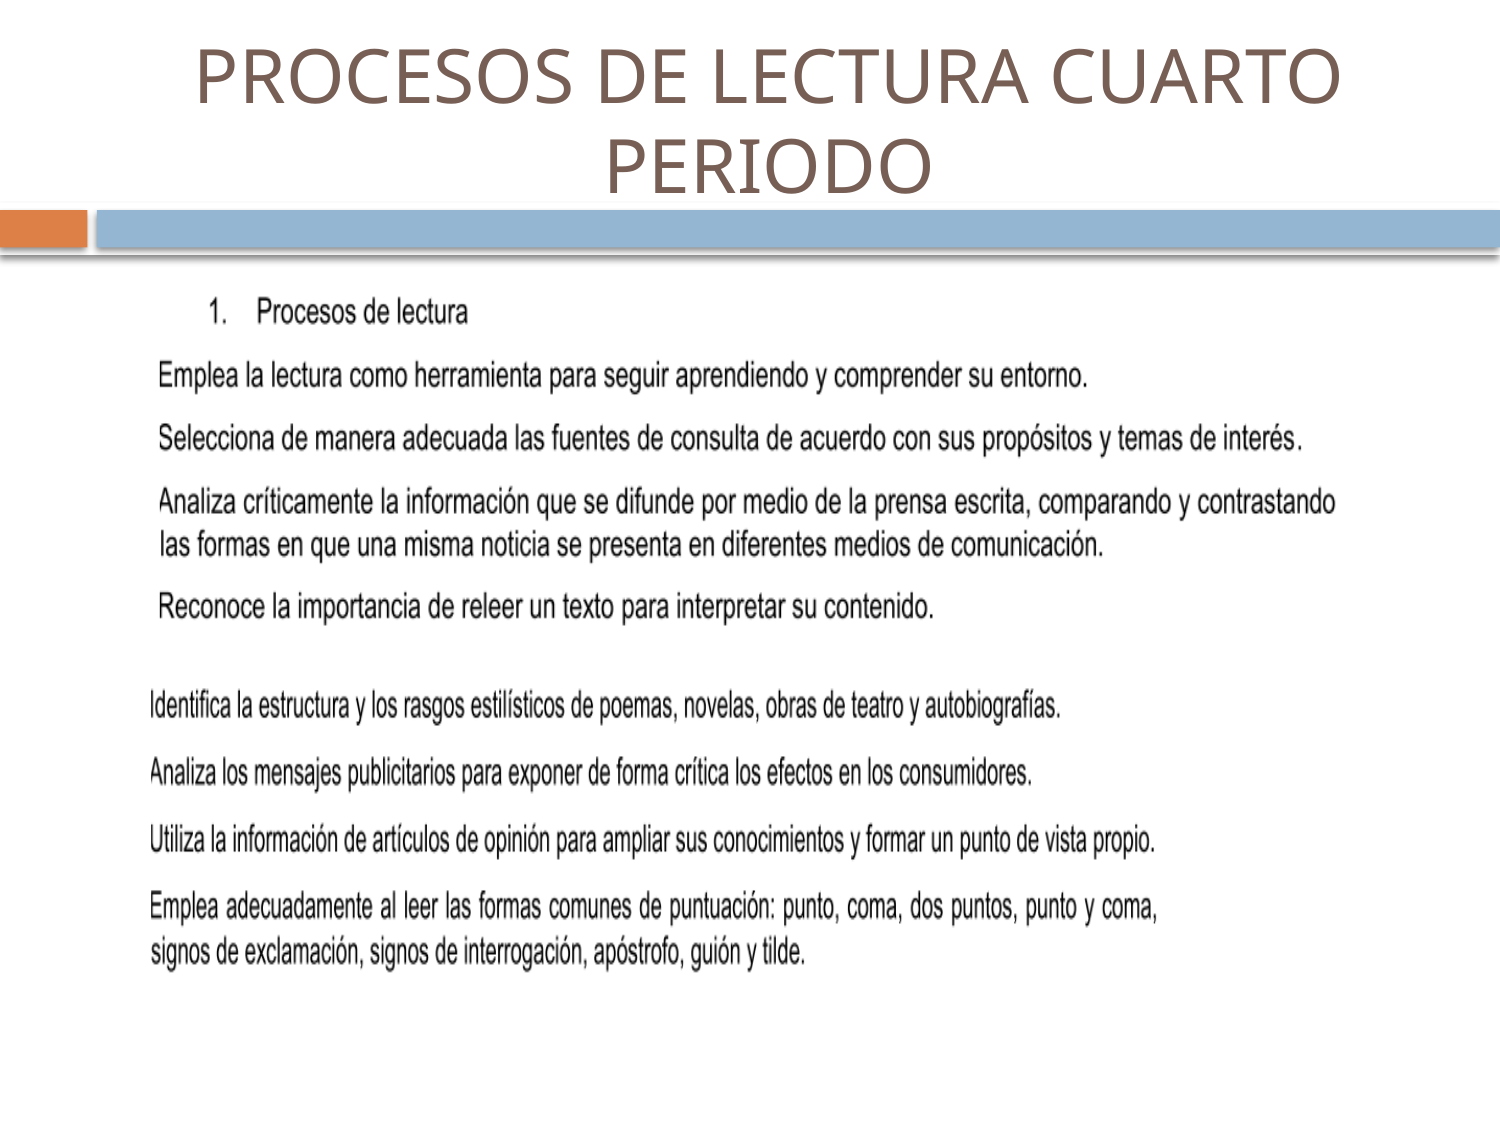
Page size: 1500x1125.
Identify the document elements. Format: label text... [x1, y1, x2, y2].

title PROCESOS DE LECTURA CUARTO PERIODO [100, 37, 1438, 200]
picture [88, 289, 1400, 989]
